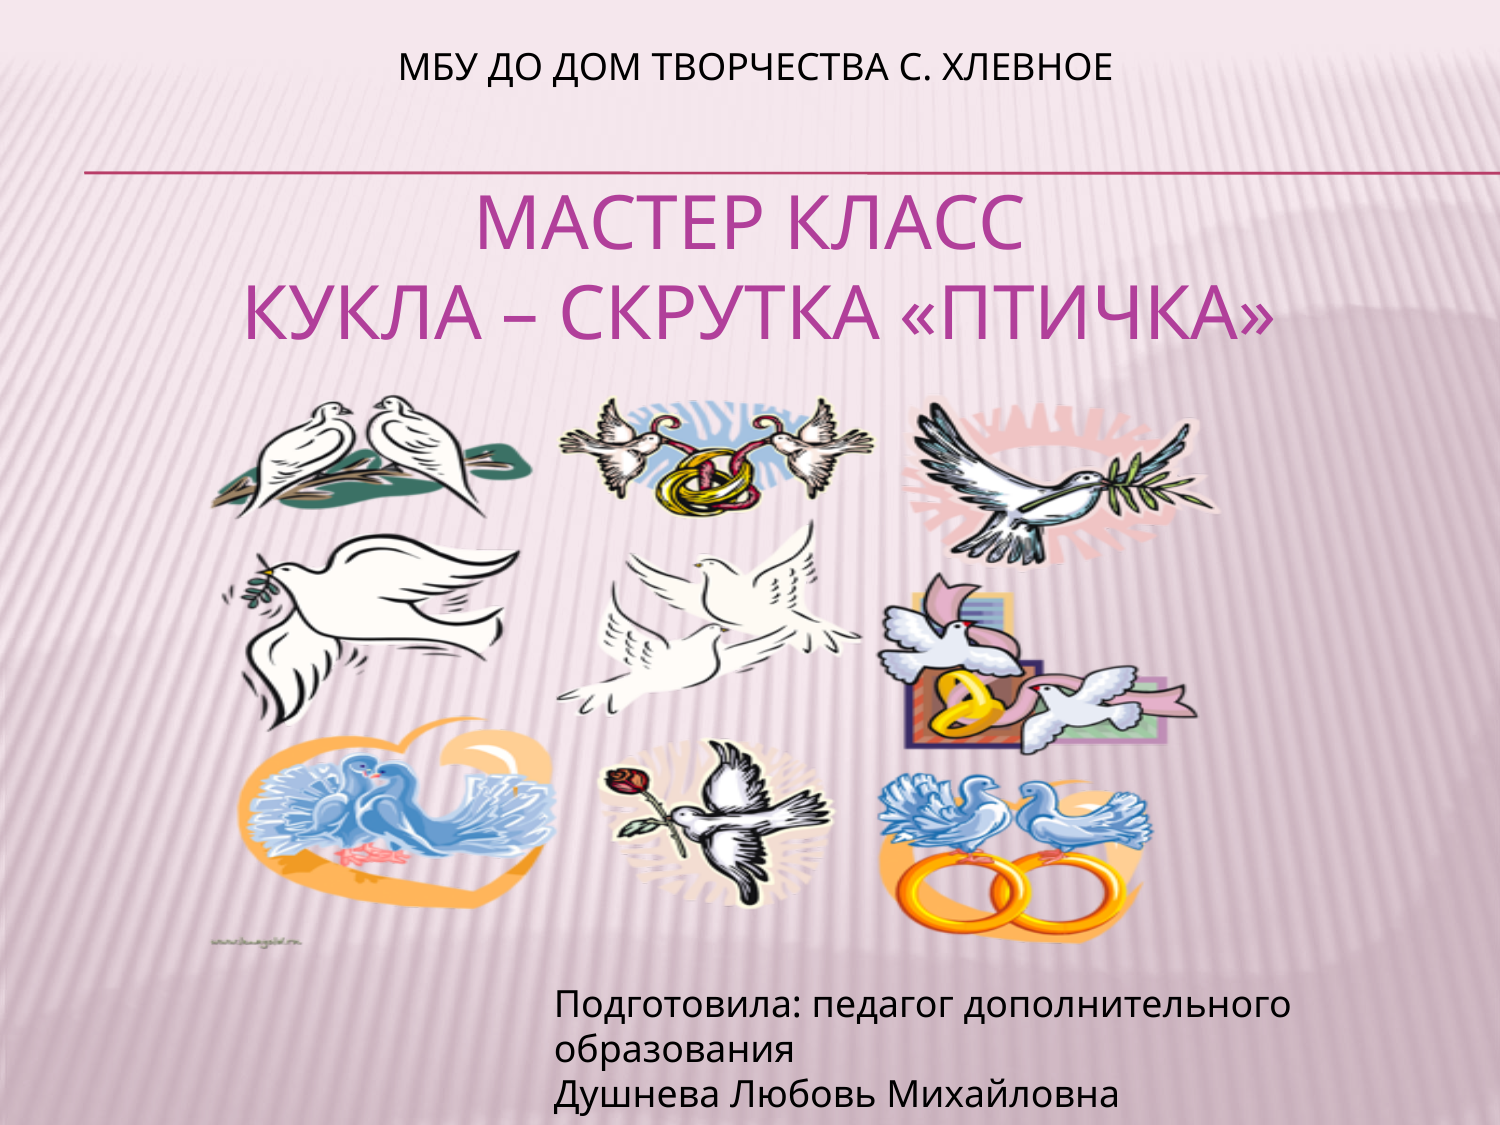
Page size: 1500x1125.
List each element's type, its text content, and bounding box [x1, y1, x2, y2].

title мастер класс кукла – скрутка «Птичка» [46, 164, 1472, 411]
text_box Подготовила: педагог дополнительного образования Душнева Любовь Михайловна [539, 972, 1418, 1123]
text_box МБУ ДО ДОМ ТВОРЧЕСТВА С. ХЛЕВНОЕ [105, 35, 1407, 95]
picture [175, 374, 1255, 962]
